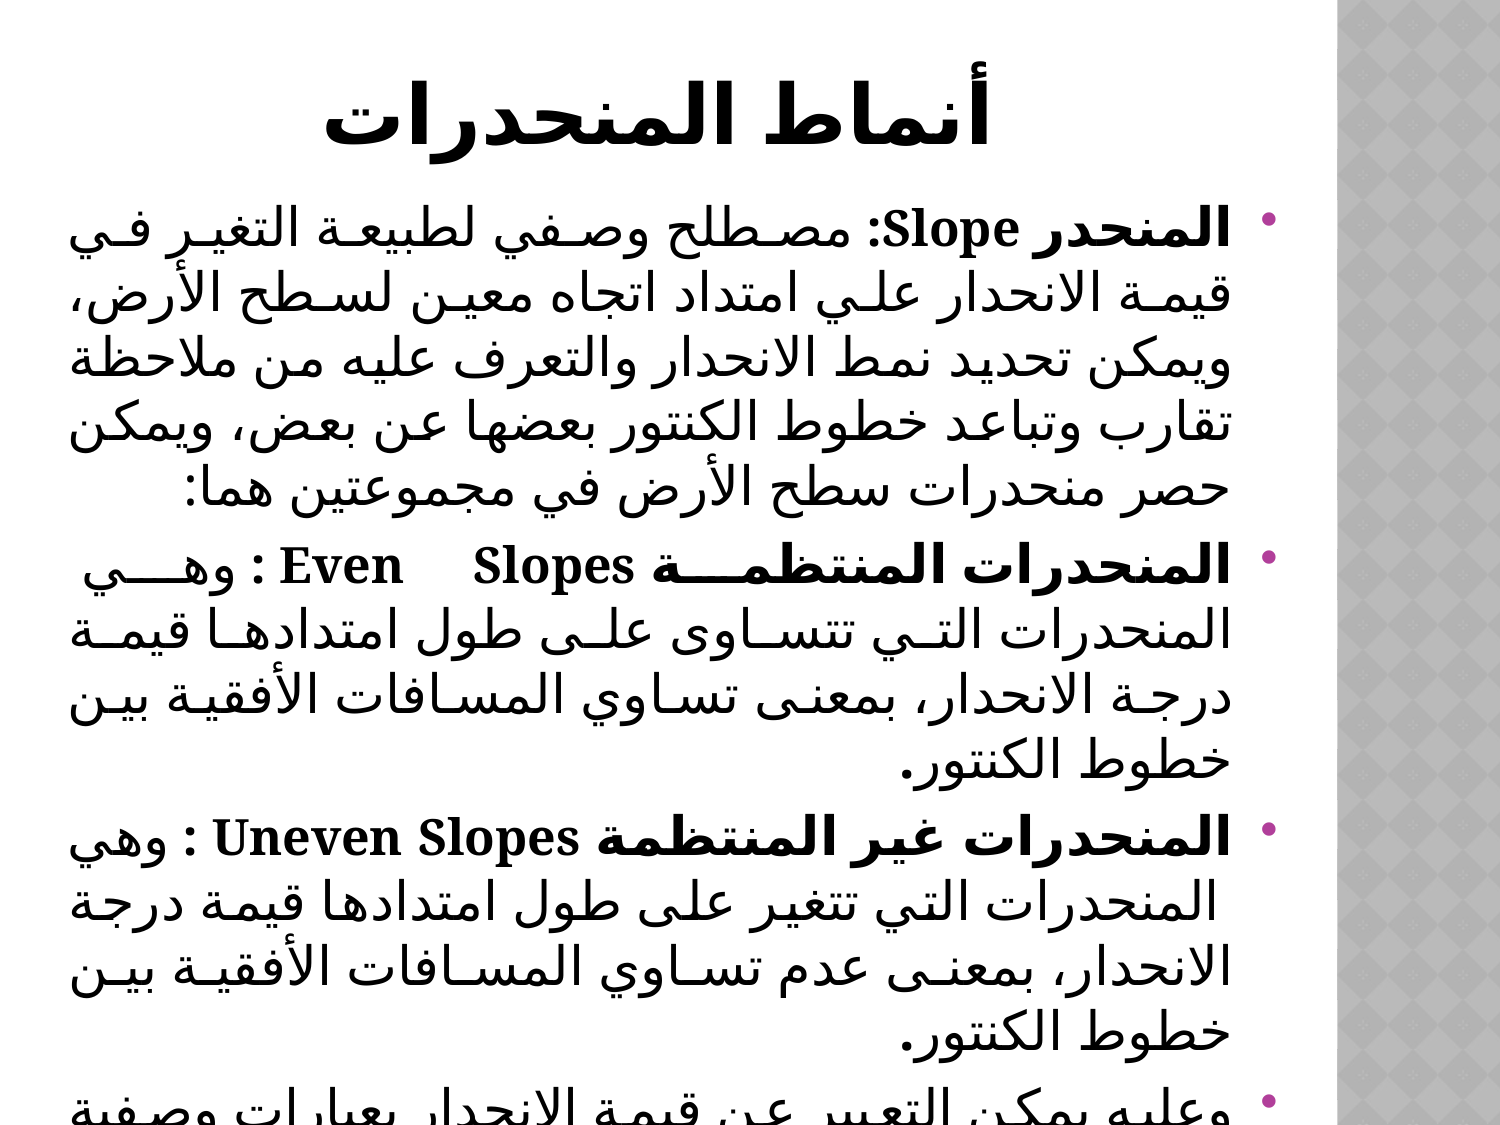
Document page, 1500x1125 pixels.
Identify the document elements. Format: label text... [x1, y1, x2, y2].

title أنماط المنحدرات [75, 52, 1263, 161]
list المنحدر Slope: مصطلح وصفي لطبيعة التغير في قيمة الانحدار علي امتداد اتجاه معين لسطح الأرض، ويمكن تحديد نمط الانحدار والتعرف عليه من ملاحظة تقارب وتباعد خطوط الكنتور بعضها عن بعض، ويمكن حصر منحدرات سطح الأرض في مجموعتين هما: المنحدرات المنتظمة Even Slopes : وهي المنحدرات التي تتساوى على طول امتدادها قيمة درجة الانحدار، بمعنى تساوي المسافات الأفقية بين خطوط الكنتور. المنحدرات غير المنتظمة Uneven Slopes : وهي المنحدرات التي تتغير على طول امتدادها قيمة درجة الانحدار، بمعنى عدم تساوي المسافات الأفقية بين خطوط الكنتور. وعليه يمكن التعبير عن قيمة الانحدار بعبارات وصفية تعبر عن نوع المنحدرات. [53, 184, 1294, 1071]
